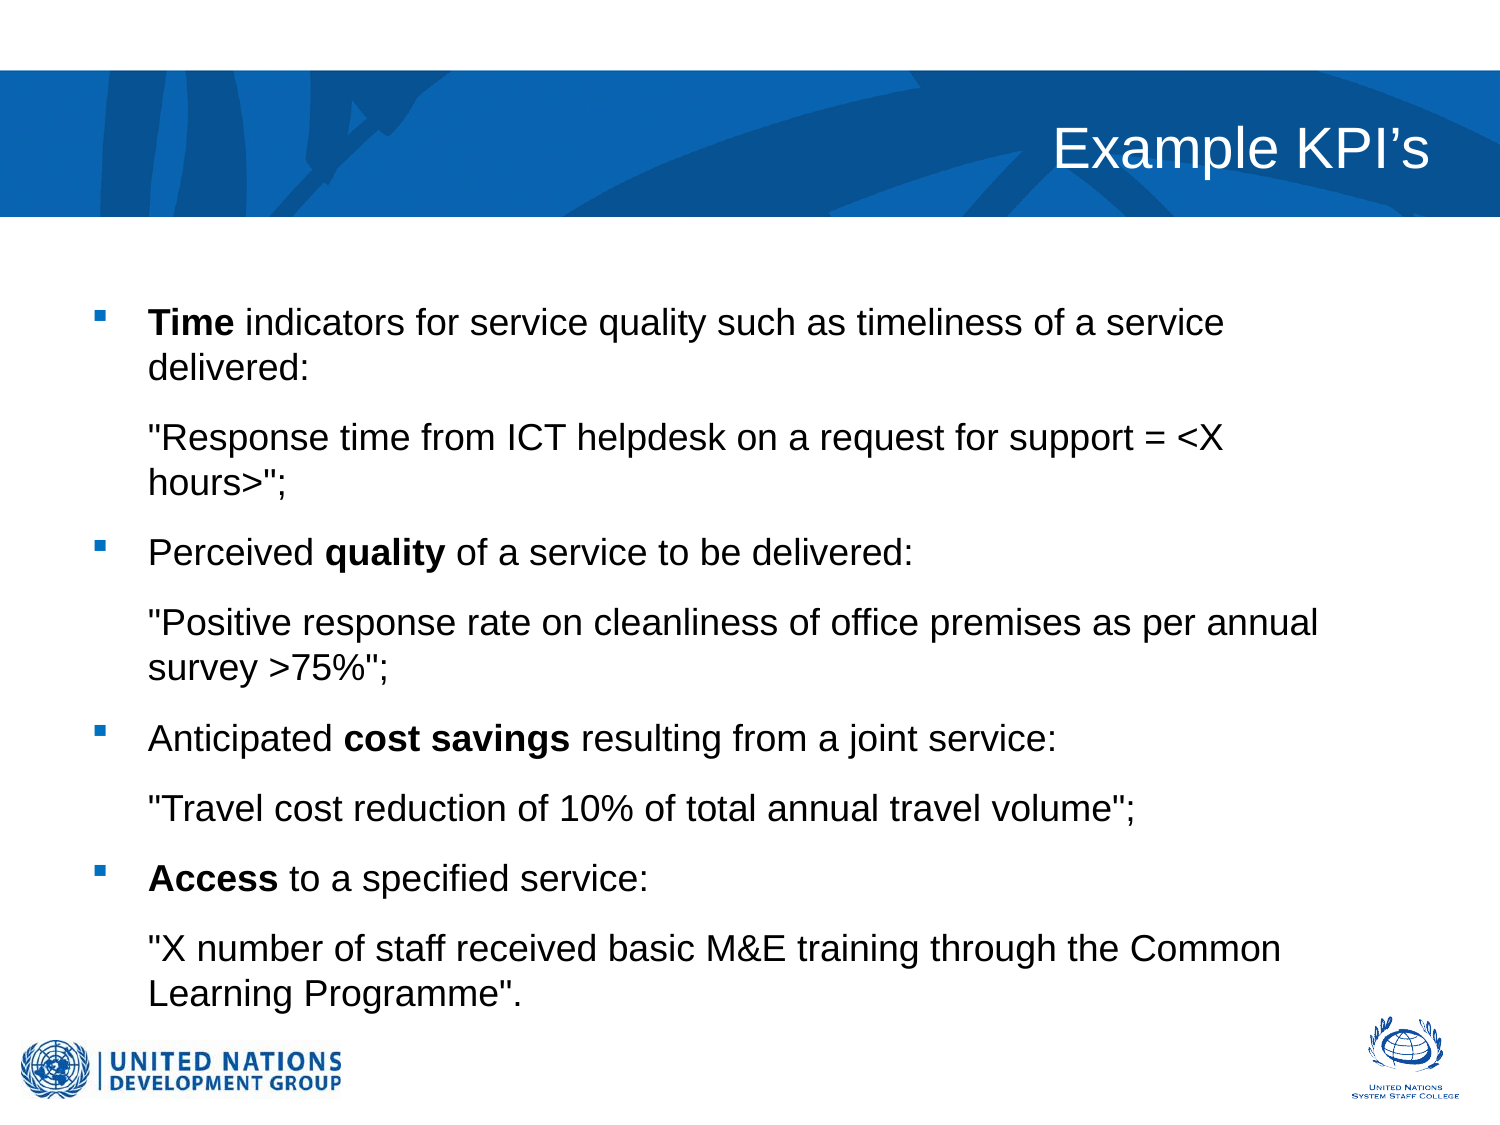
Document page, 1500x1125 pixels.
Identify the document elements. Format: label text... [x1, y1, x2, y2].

picture [1352, 1016, 1459, 1099]
list Time indicators for service quality such as timeliness of a service delivered: "Response time from ICT helpdesk on a request for support = <X hours>"; Perceived quality of a service to be delivered: "Positive response rate on cleanliness of office premises as per annual survey >75%"; Anticipated cost savings resulting from a joint service: "Travel cost reduction of 10% of total annual travel volume"; Access to a specified service: "X number of staff received basic M&E training through the Common Learning Programme". [76, 290, 1352, 966]
picture [0, 70, 1500, 217]
picture [21, 1040, 341, 1099]
title Example KPI’s [171, 94, 1447, 195]
